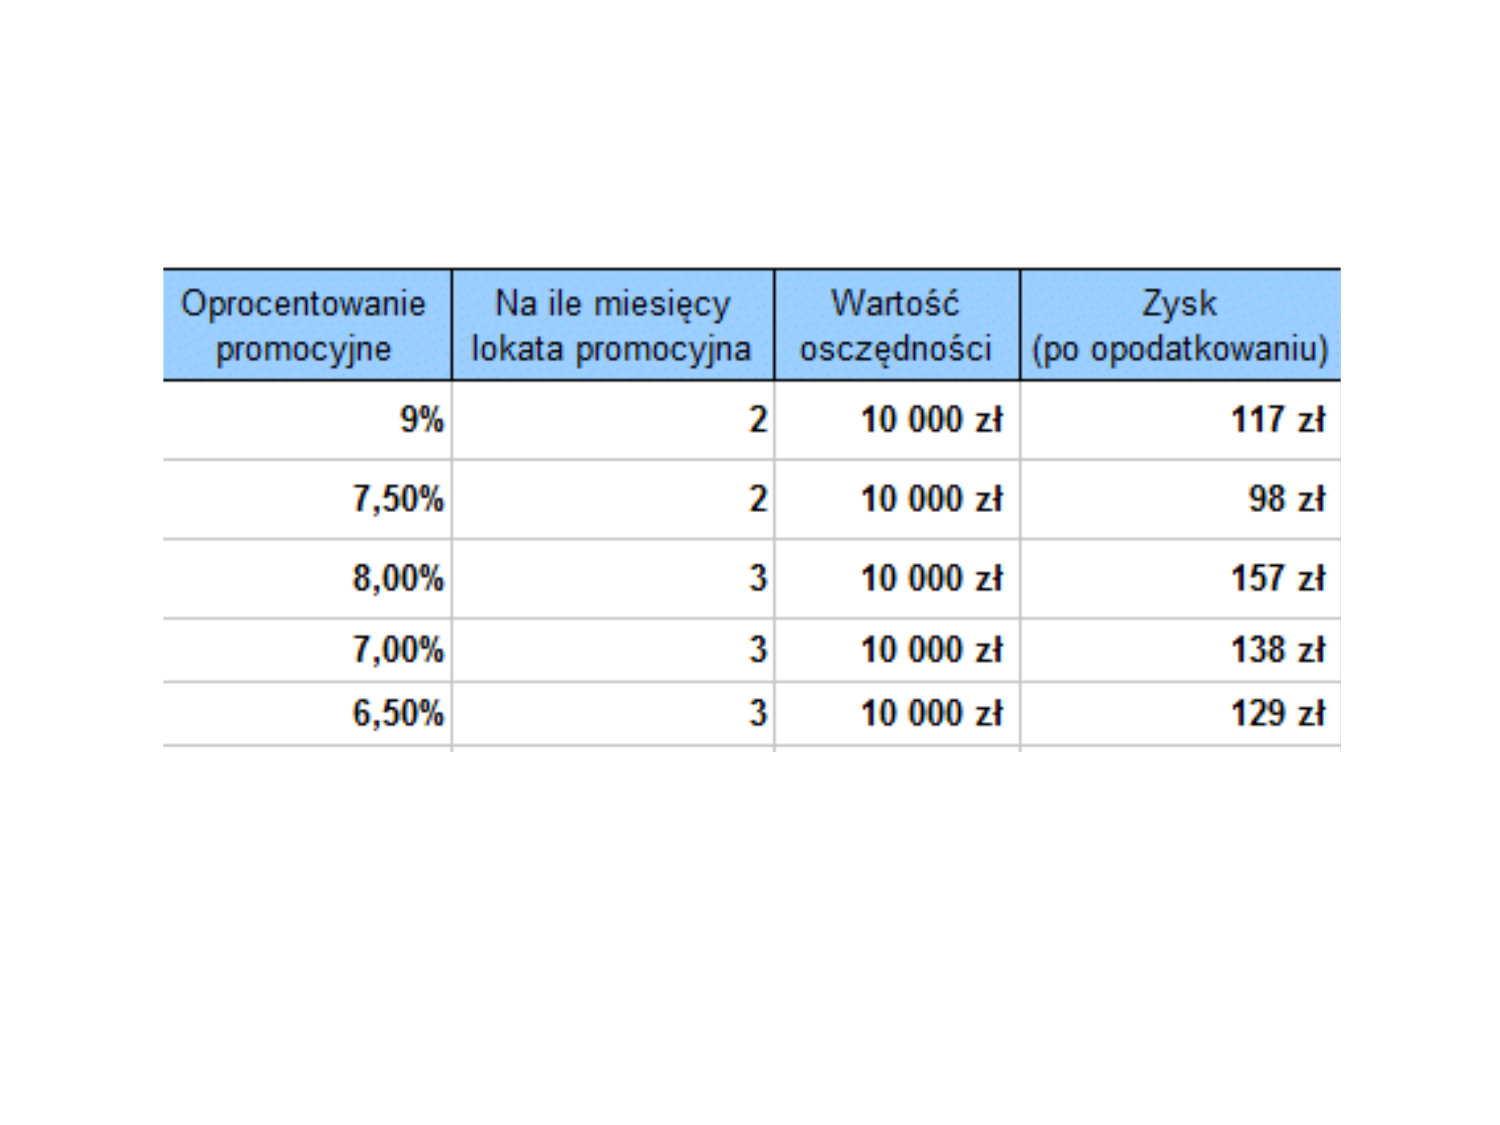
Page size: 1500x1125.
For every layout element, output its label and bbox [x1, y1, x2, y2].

picture [163, 258, 1341, 752]
